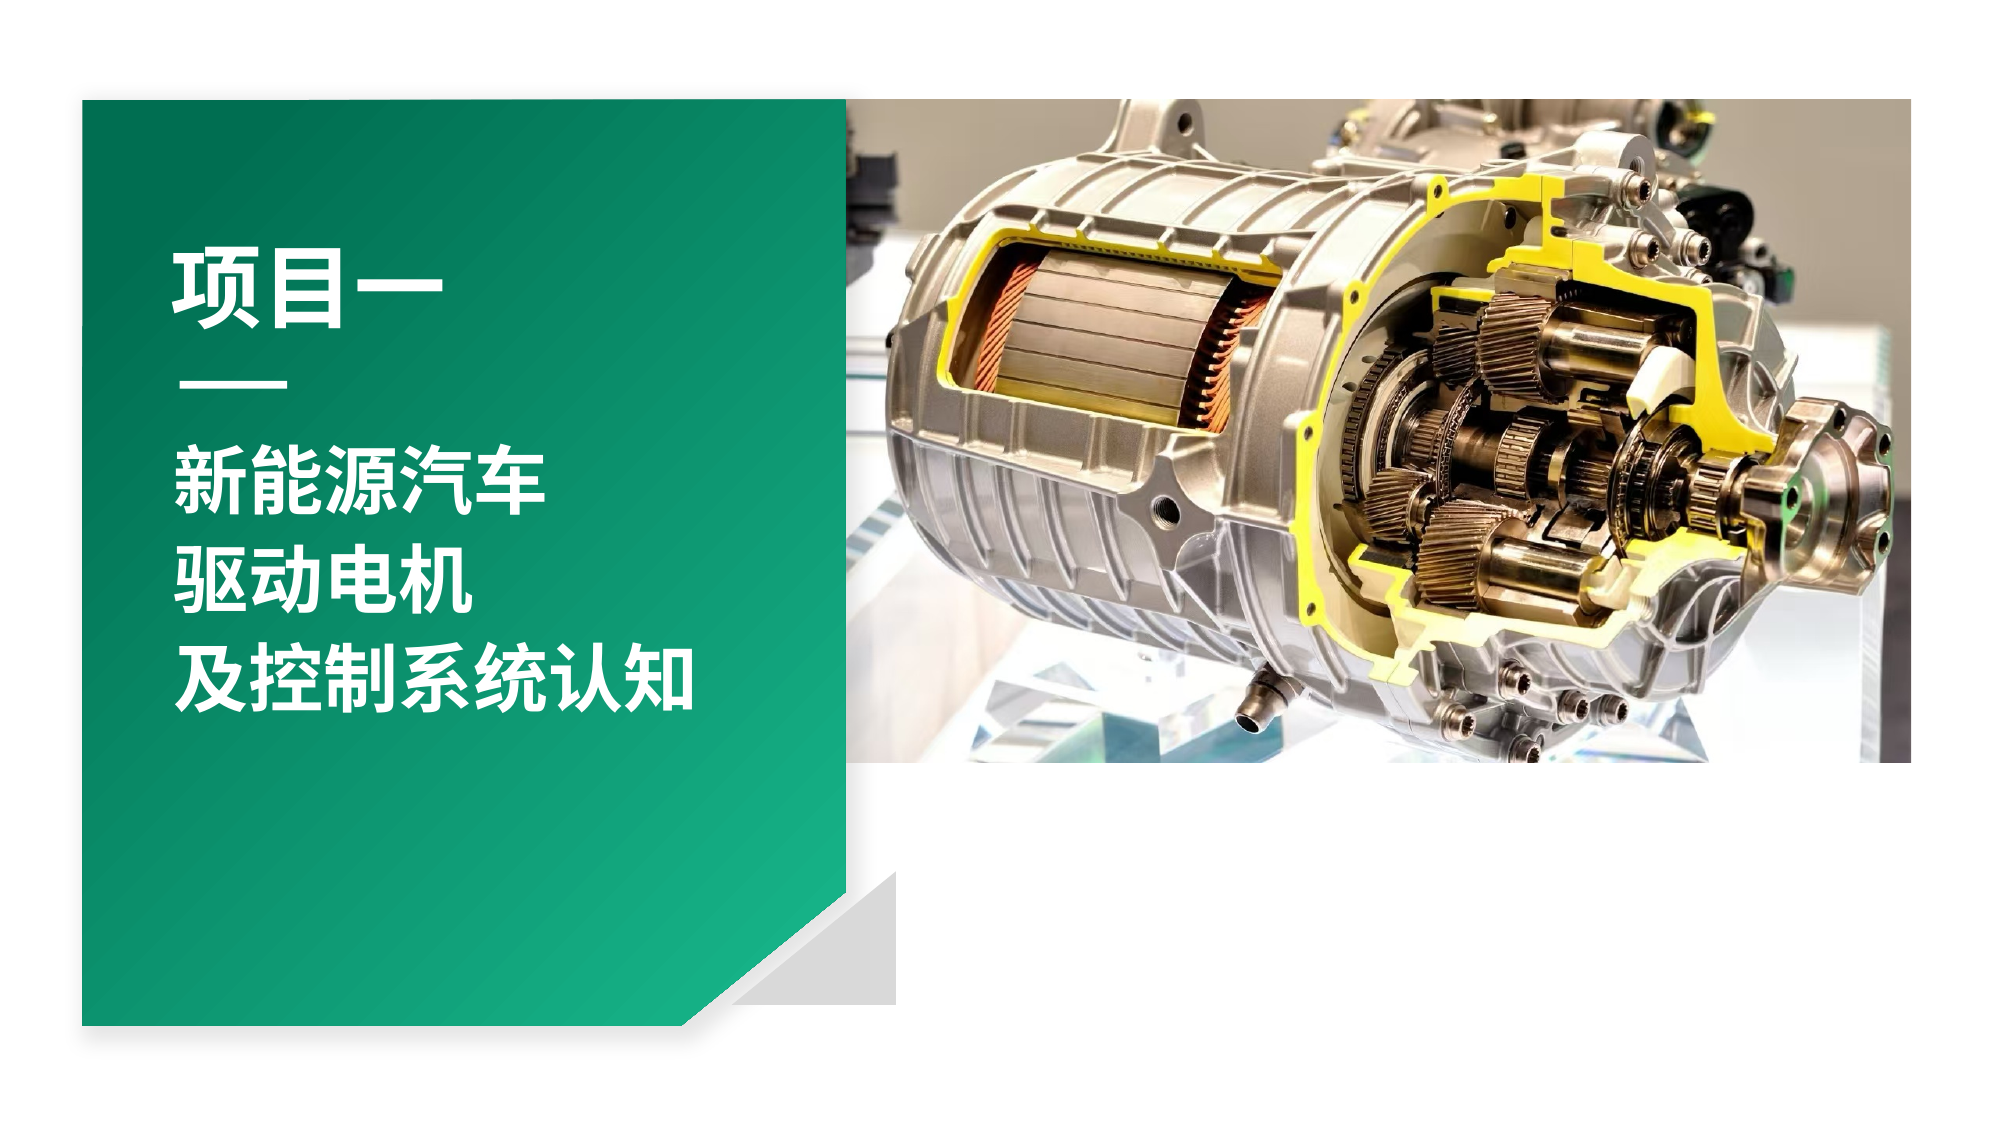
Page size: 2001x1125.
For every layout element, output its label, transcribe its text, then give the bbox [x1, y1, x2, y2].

text_box [728, 869, 897, 1006]
text_box 新能源汽车 驱动电机 及控制系统认知 [158, 417, 824, 730]
text_box [861, 99, 1912, 764]
text_box [82, 99, 846, 1026]
text_box [179, 380, 288, 390]
text_box 项目一 [156, 222, 481, 348]
